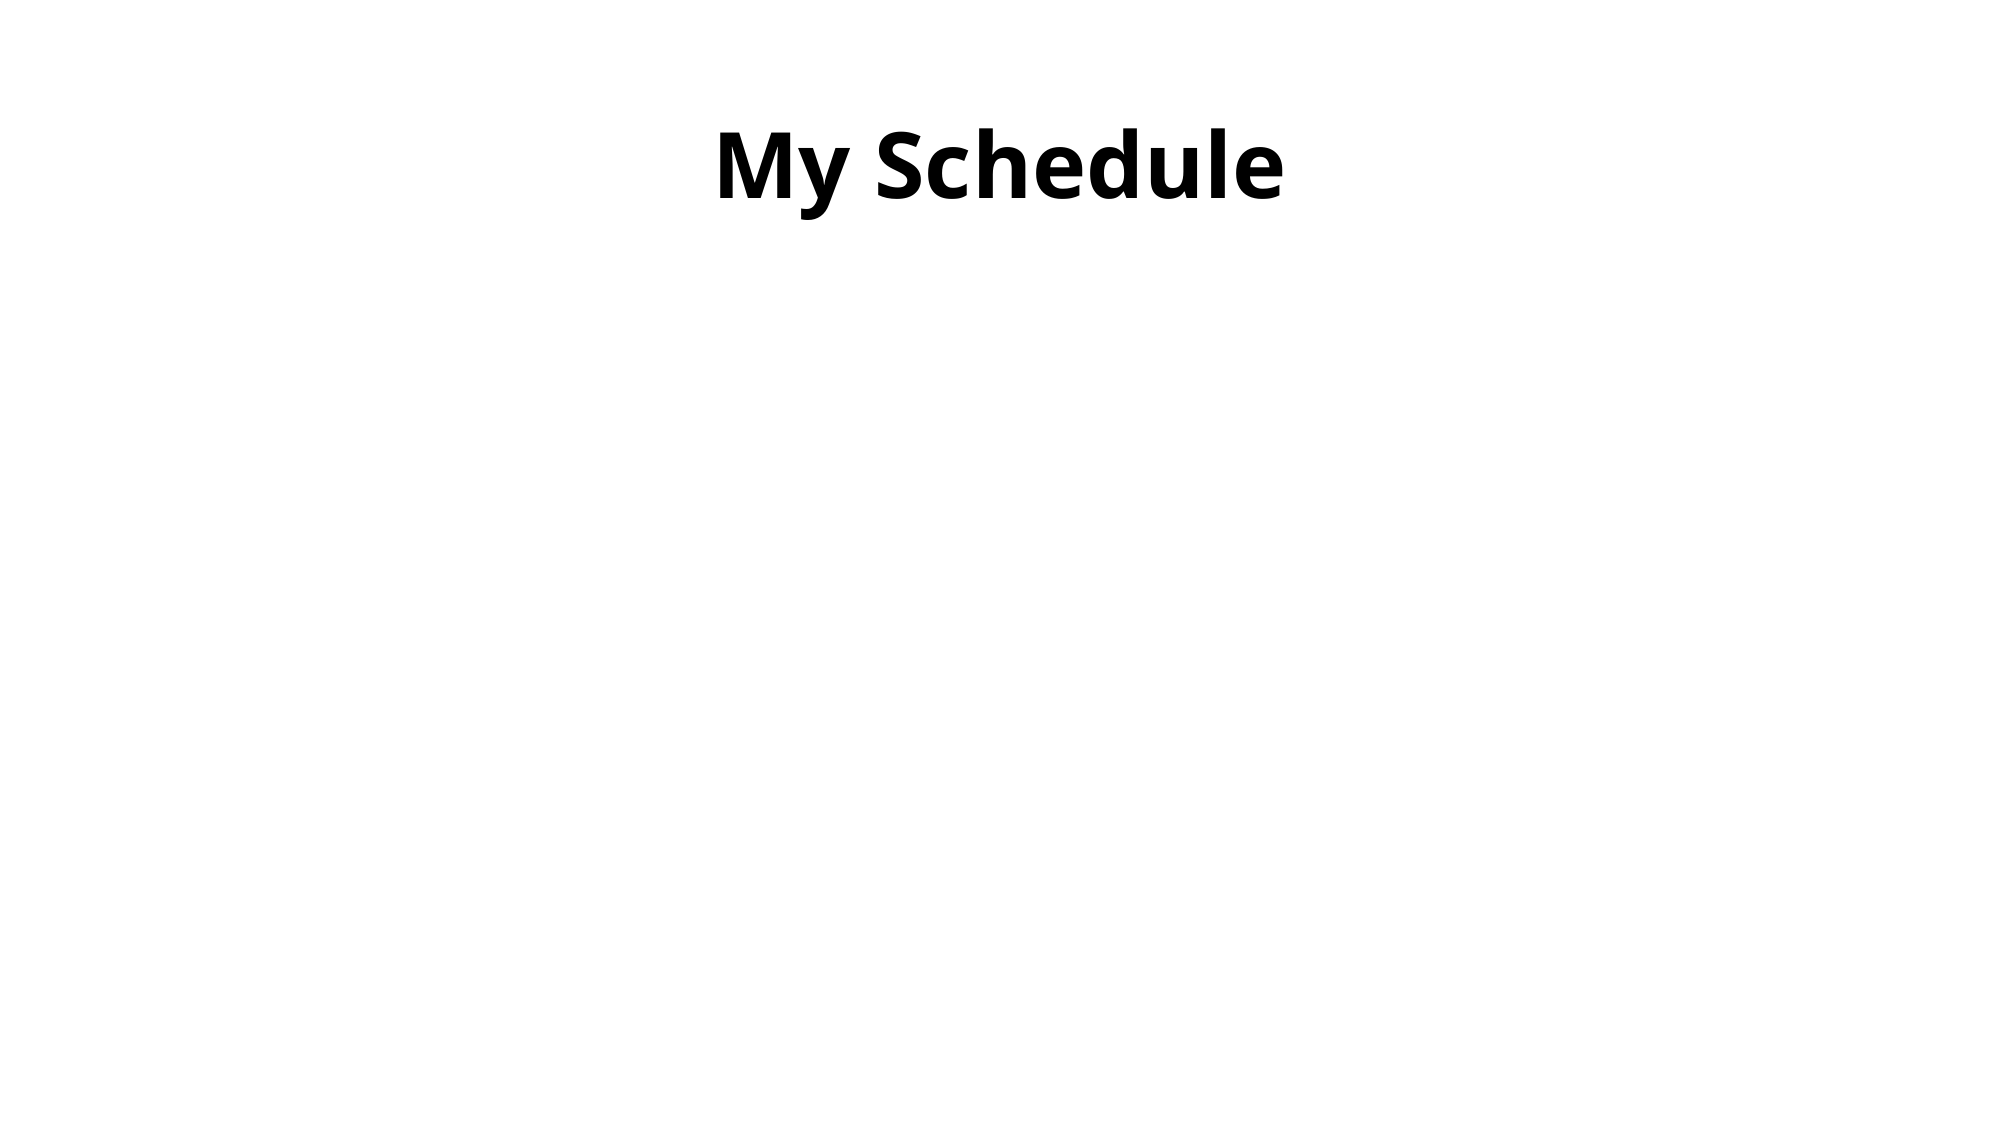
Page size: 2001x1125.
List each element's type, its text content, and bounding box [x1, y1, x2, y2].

title My Schedule [137, 59, 1863, 278]
